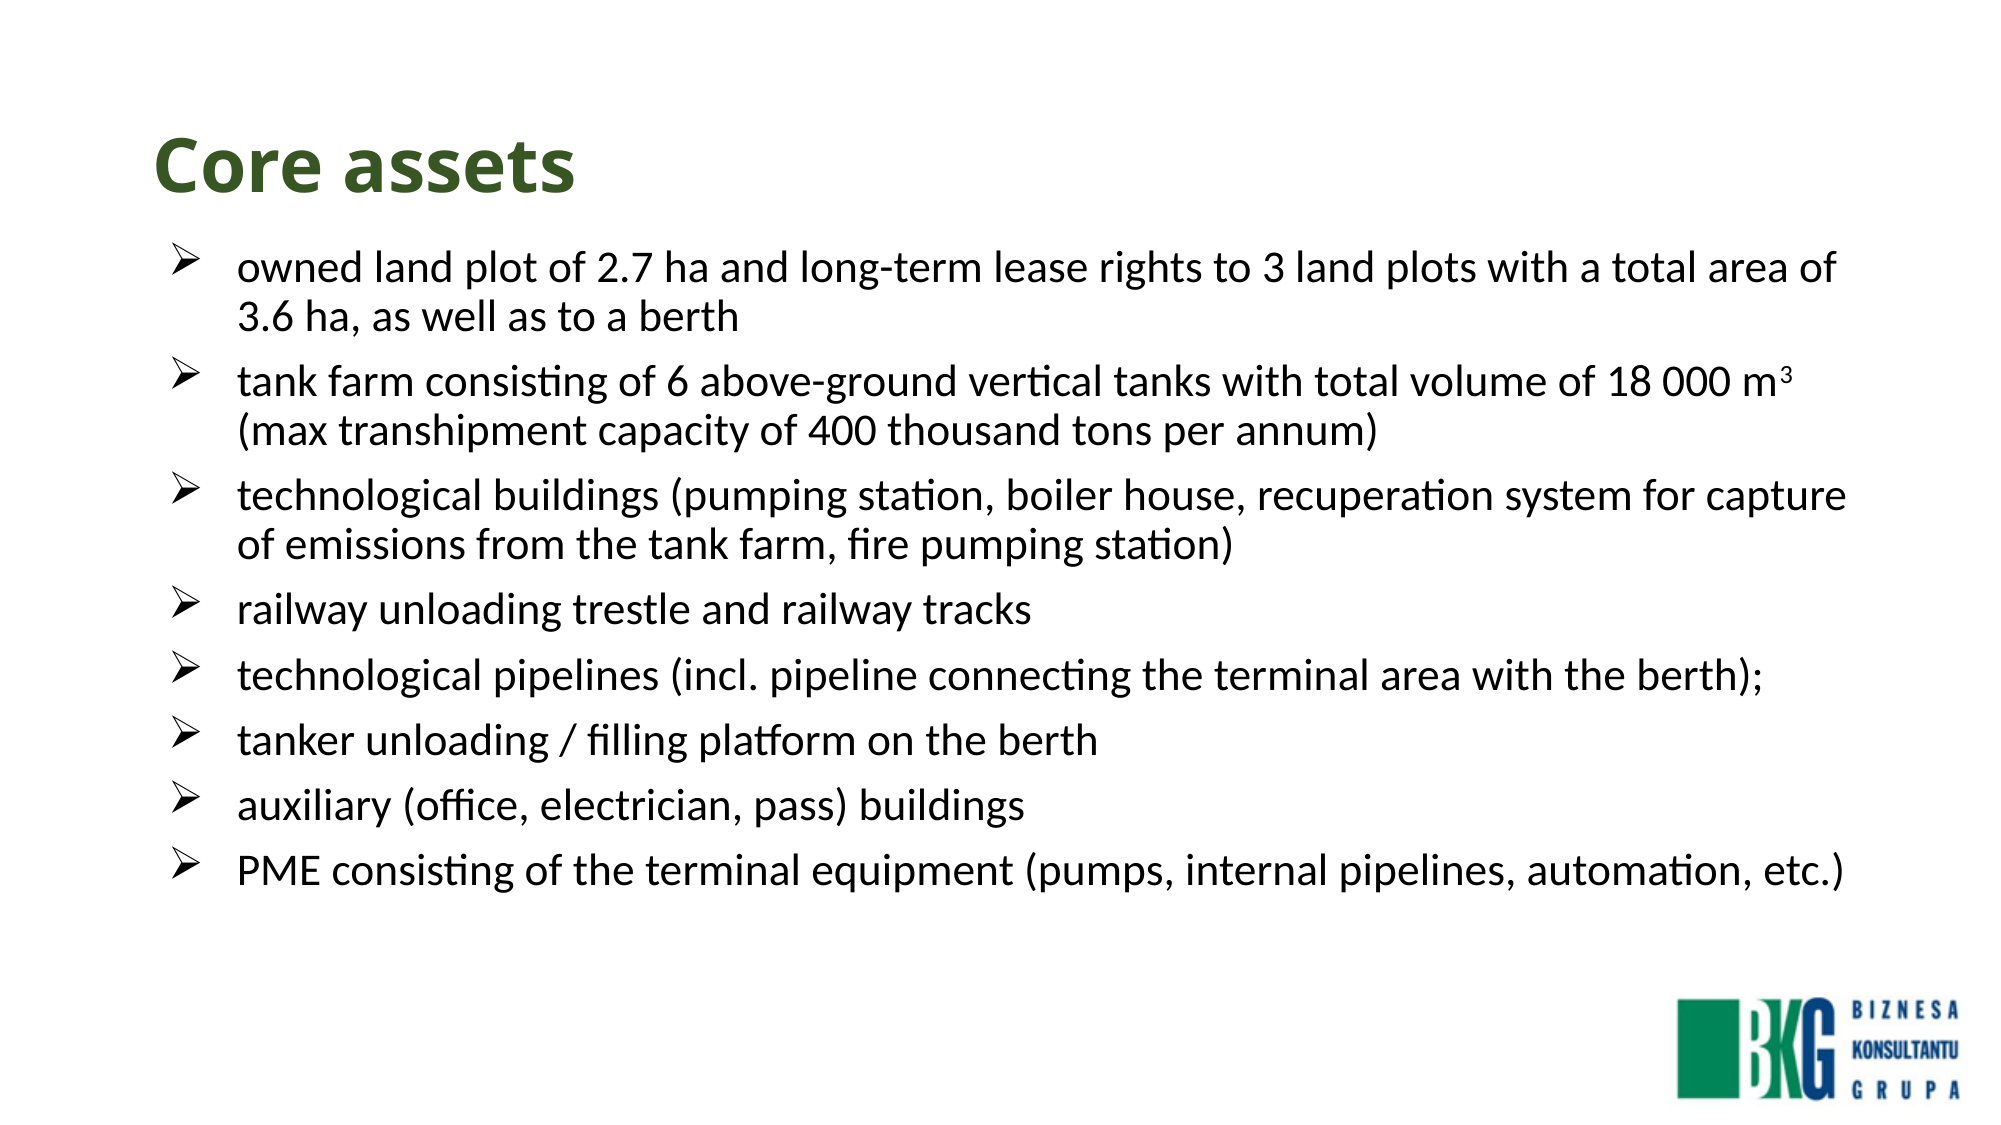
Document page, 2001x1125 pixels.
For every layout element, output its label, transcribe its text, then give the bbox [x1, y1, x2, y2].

title Core assets [137, 59, 1863, 278]
list owned land plot of 2.7 ha and long-term lease rights to 3 land plots with a total area of ​​3.6 ha, as well as to a berth tank farm consisting of 6 above-ground vertical tanks with total volume of 18 000 m3 (max transhipment capacity of 400 thousand tons per annum) technological buildings (pumping station, boiler house, recuperation system for capture of emissions from the tank farm, fire pumping station) railway unloading trestle and railway tracks technological pipelines (incl. pipeline connecting the terminal area with the berth); tanker unloading / filling platform on the berth auxiliary (office, electrician, pass) buildings PME consisting of the terminal equipment (pumps, internal pipelines, automation, etc.) [153, 235, 1879, 950]
picture [1667, 993, 1966, 1108]
